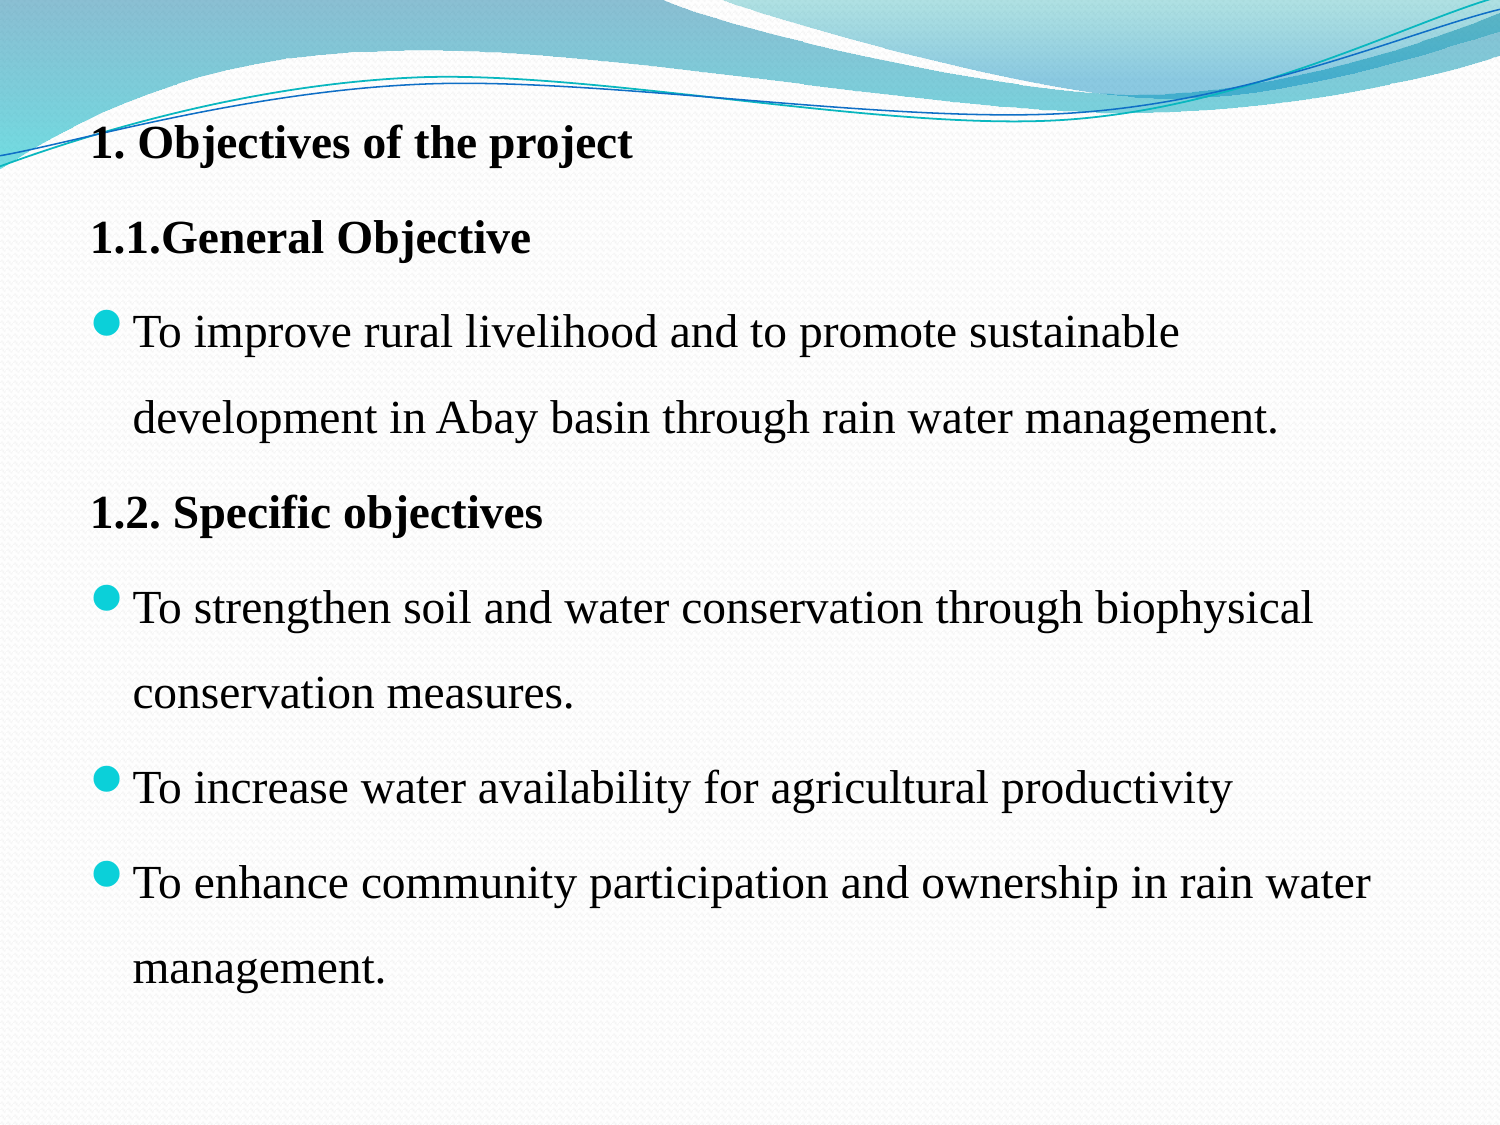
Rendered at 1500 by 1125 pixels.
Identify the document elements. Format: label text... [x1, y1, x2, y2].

list 1. Objectives of the project 1.1.General Objective To improve rural livelihood and to promote sustainable development in Abay basin through rain water management. 1.2. Specific objectives To strengthen soil and water conservation through biophysical conservation measures. To increase water availability for agricultural productivity To enhance community participation and ownership in rain water management. [75, 75, 1425, 1005]
